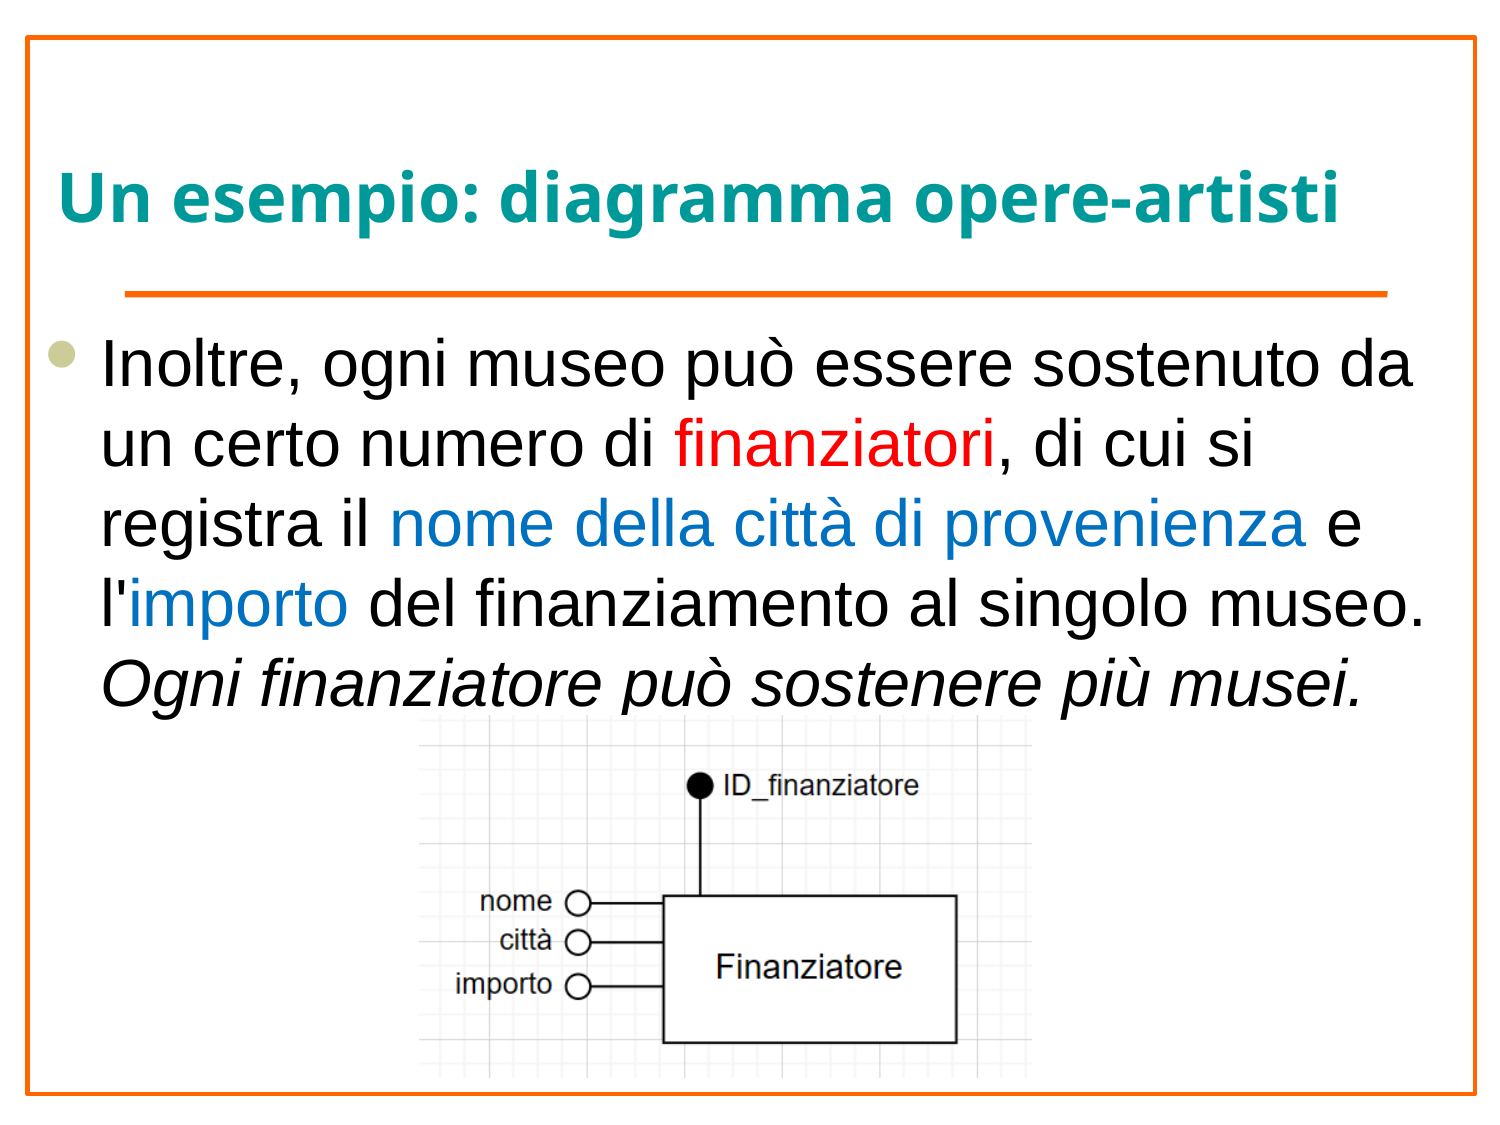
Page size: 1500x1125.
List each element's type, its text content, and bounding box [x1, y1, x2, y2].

list Inoltre, ogni museo può essere sostenuto da un certo numero di finanziatori, di cui si registra il nome della città di provenienza e l'importo del finanziamento al singolo museo. Ogni finanziatore può sostenere più musei. [29, 312, 1459, 1024]
picture [418, 715, 1033, 1078]
title Un esempio: diagramma opere-artisti [41, 87, 1483, 244]
